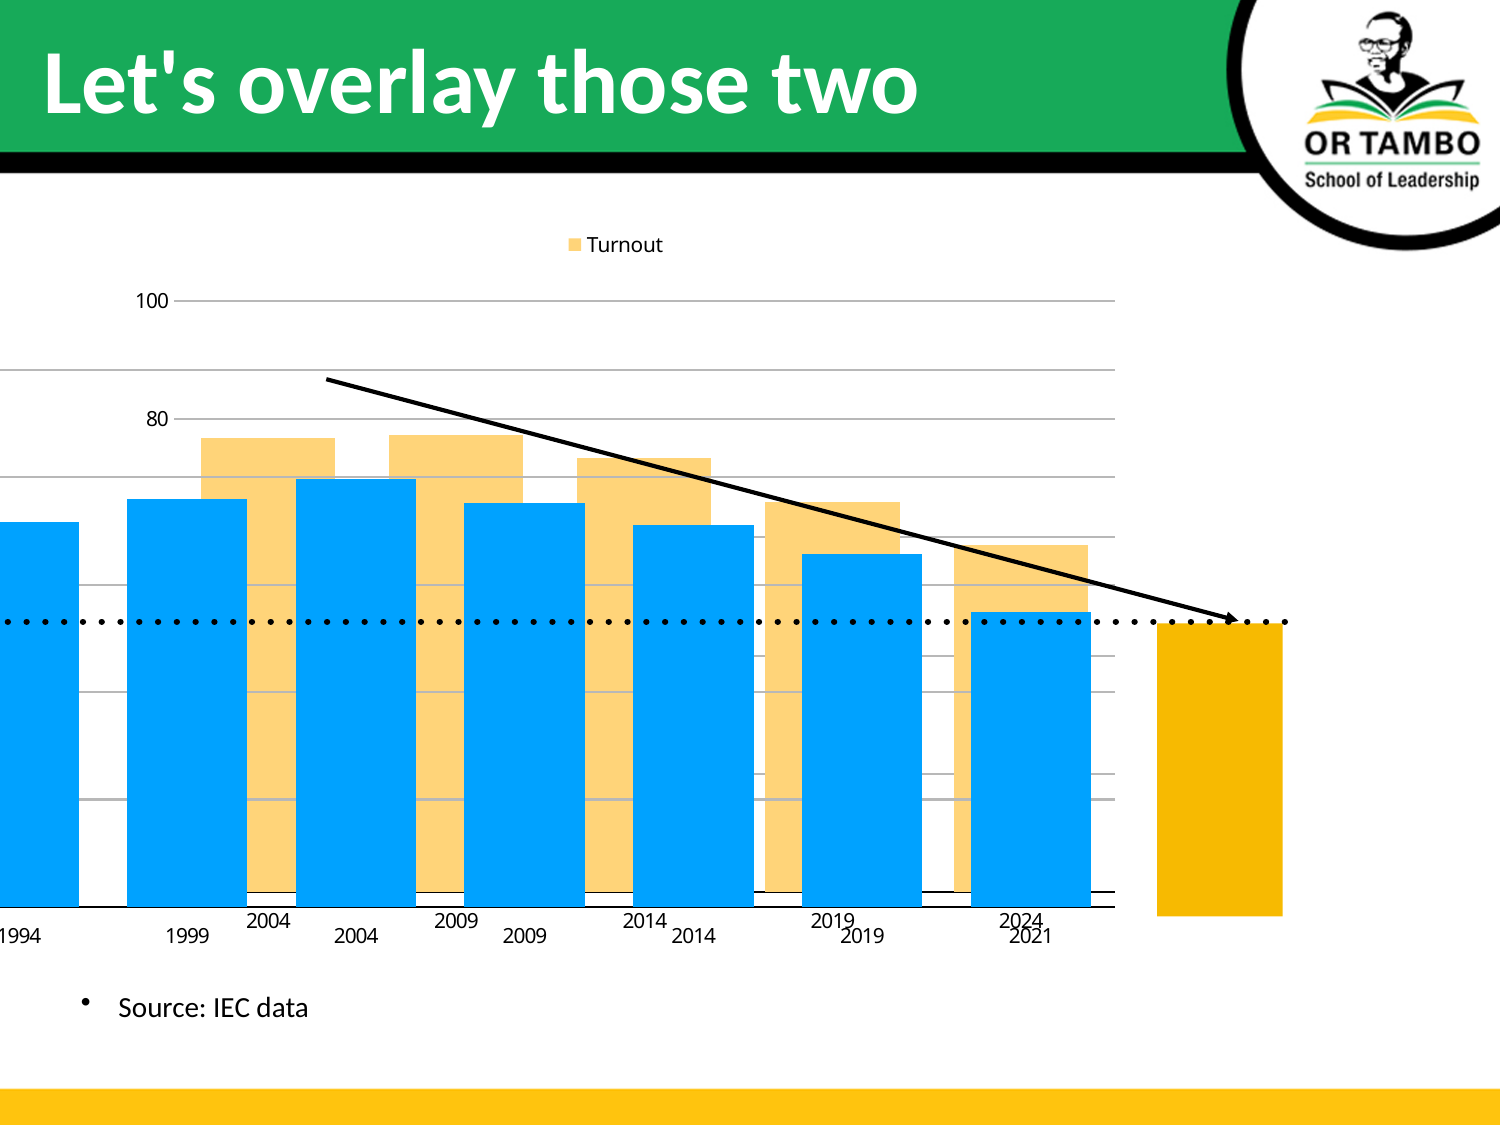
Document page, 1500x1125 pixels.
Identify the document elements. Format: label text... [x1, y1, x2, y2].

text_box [0, 345, 1286, 950]
picture [0, 0, 1500, 1125]
title Let's overlay those two [35, 0, 1387, 154]
text_box Source: IEC data [73, 980, 324, 1031]
chart [125, 223, 1121, 345]
